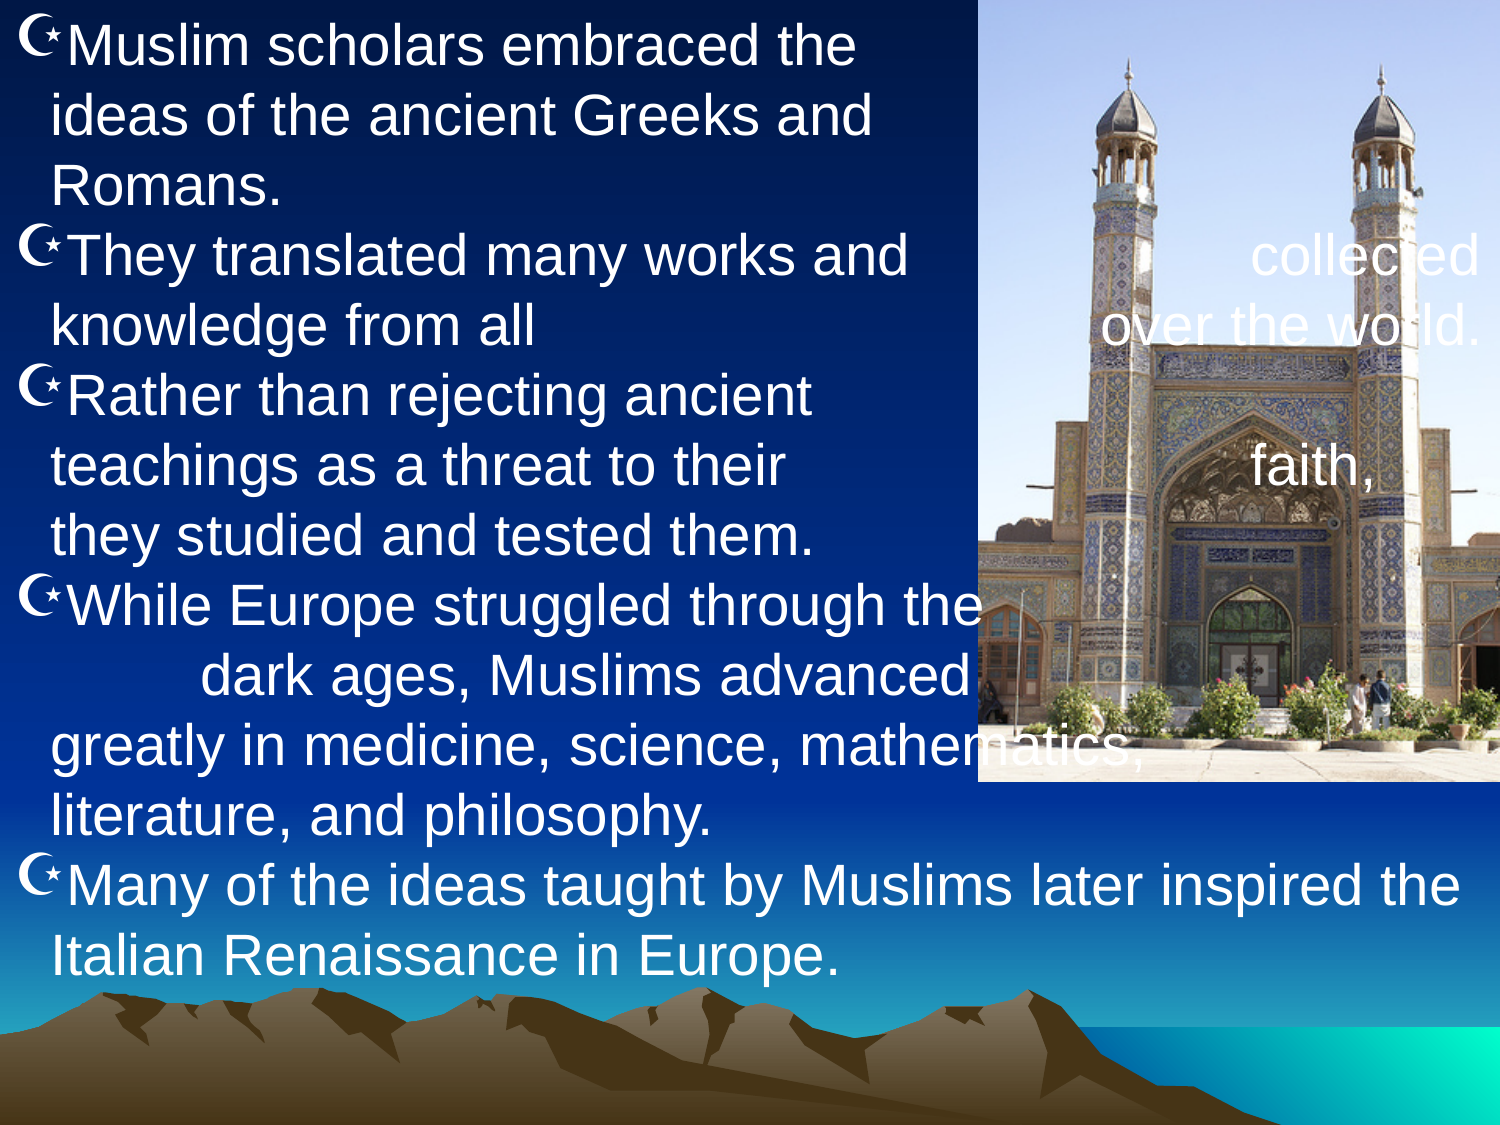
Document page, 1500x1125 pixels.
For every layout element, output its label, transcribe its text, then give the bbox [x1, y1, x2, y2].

picture [977, 0, 1500, 782]
text_box Muslim scholars embraced the ideas of the ancient Greeks and Romans. They translated many works and collected knowledge from all over the world. Rather than rejecting ancient teachings as a threat to their faith, they studied and tested them. While Europe struggled through the dark ages, Muslims advanced greatly in medicine, science, mathematics, literature, and philosophy. Many of the ideas taught by Muslims later inspired the Italian Renaissance in Europe. [0, 0, 1500, 995]
